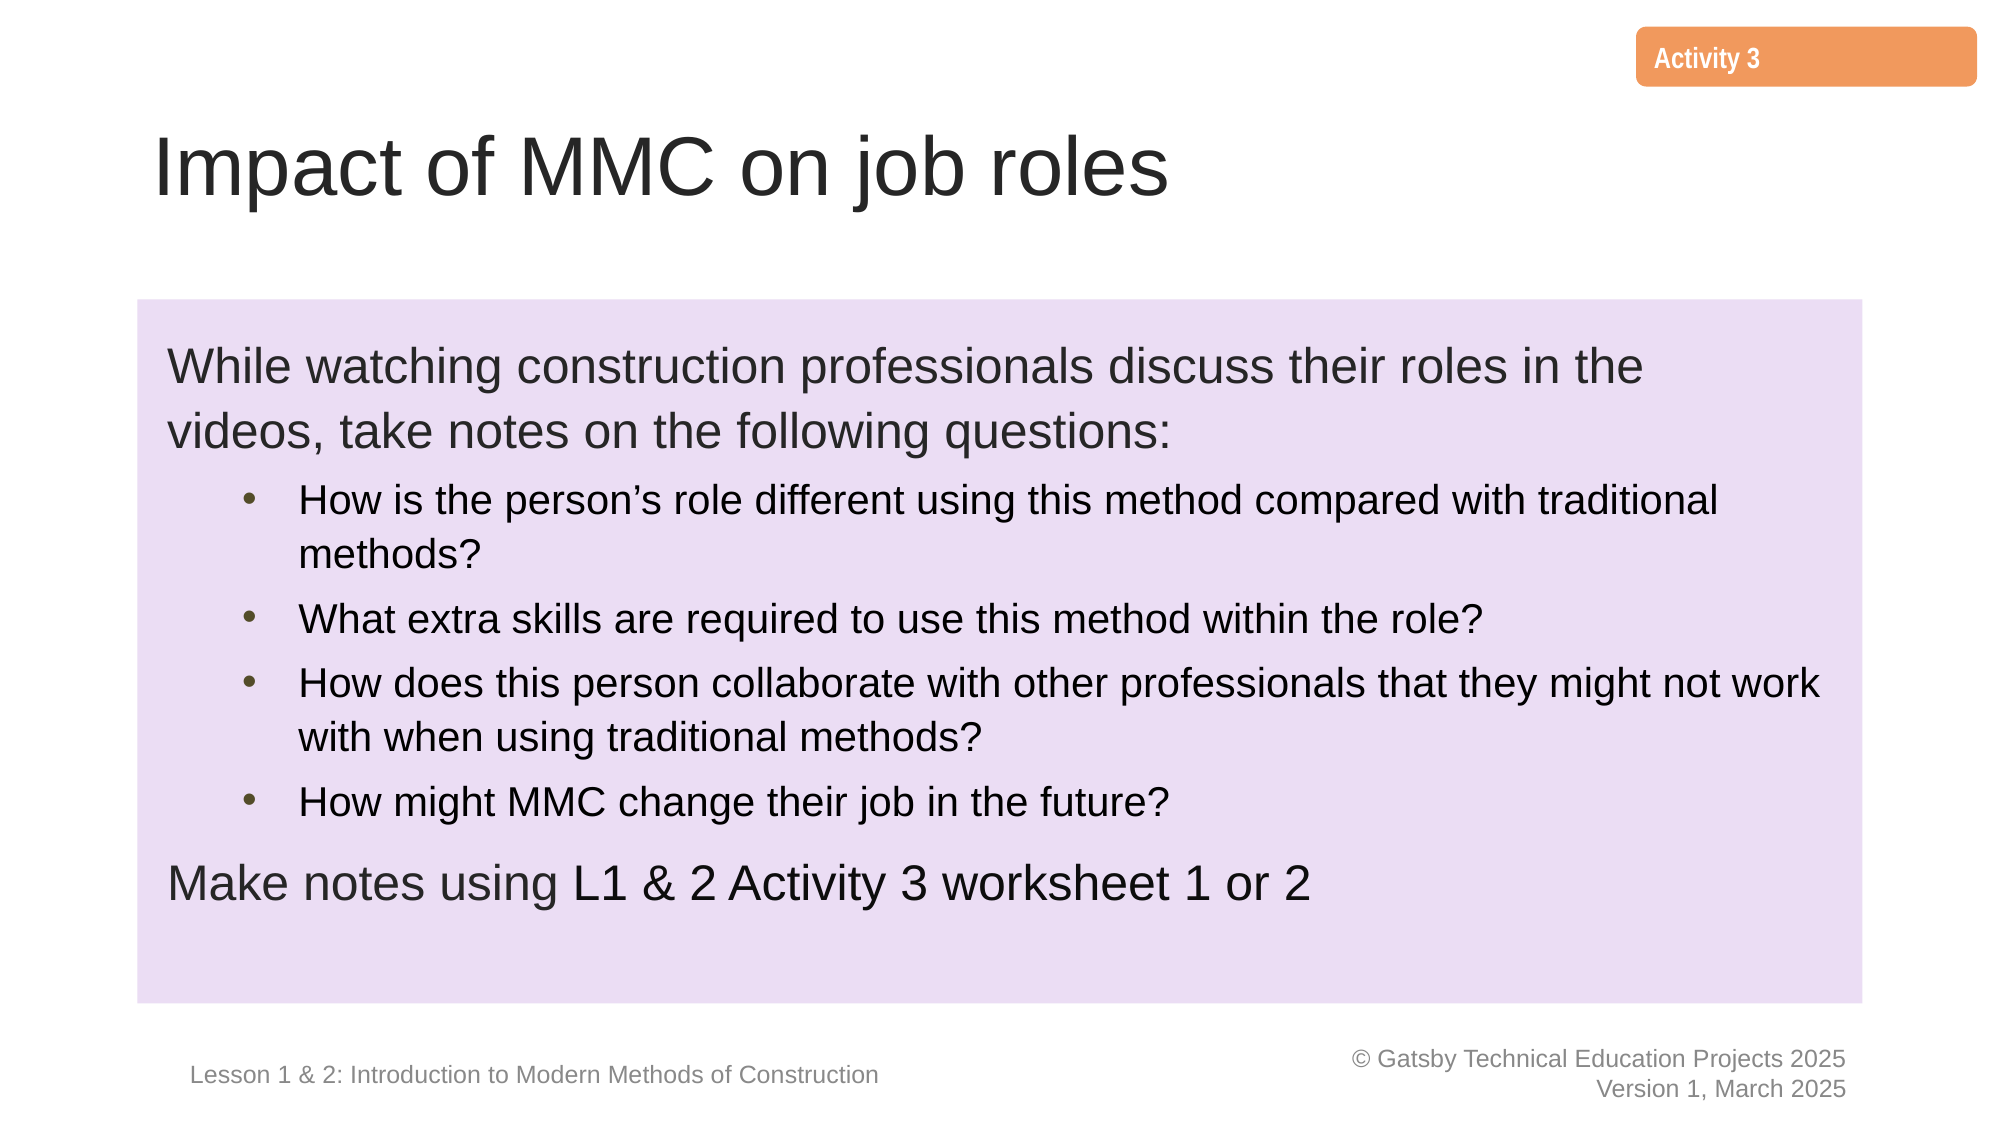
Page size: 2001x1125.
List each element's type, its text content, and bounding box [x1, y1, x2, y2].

list Lesson 1 & 2: Introduction to Modern Methods of Construction [137, 1042, 986, 1103]
text_box Activity 3 [1636, 26, 1978, 87]
title Impact of MMC on job roles [137, 59, 1863, 278]
list While watching construction professionals discuss their roles in the videos, take notes on the following questions: How is the person’s role different using this method compared with traditional methods? What extra skills are required to use this method within the role? How does this person collaborate with other professionals that they might not work with when using traditional methods? How might MMC change their job in the future? Make notes using L1 & 2 Activity 3 worksheet 1 or 2 [137, 299, 1863, 1004]
